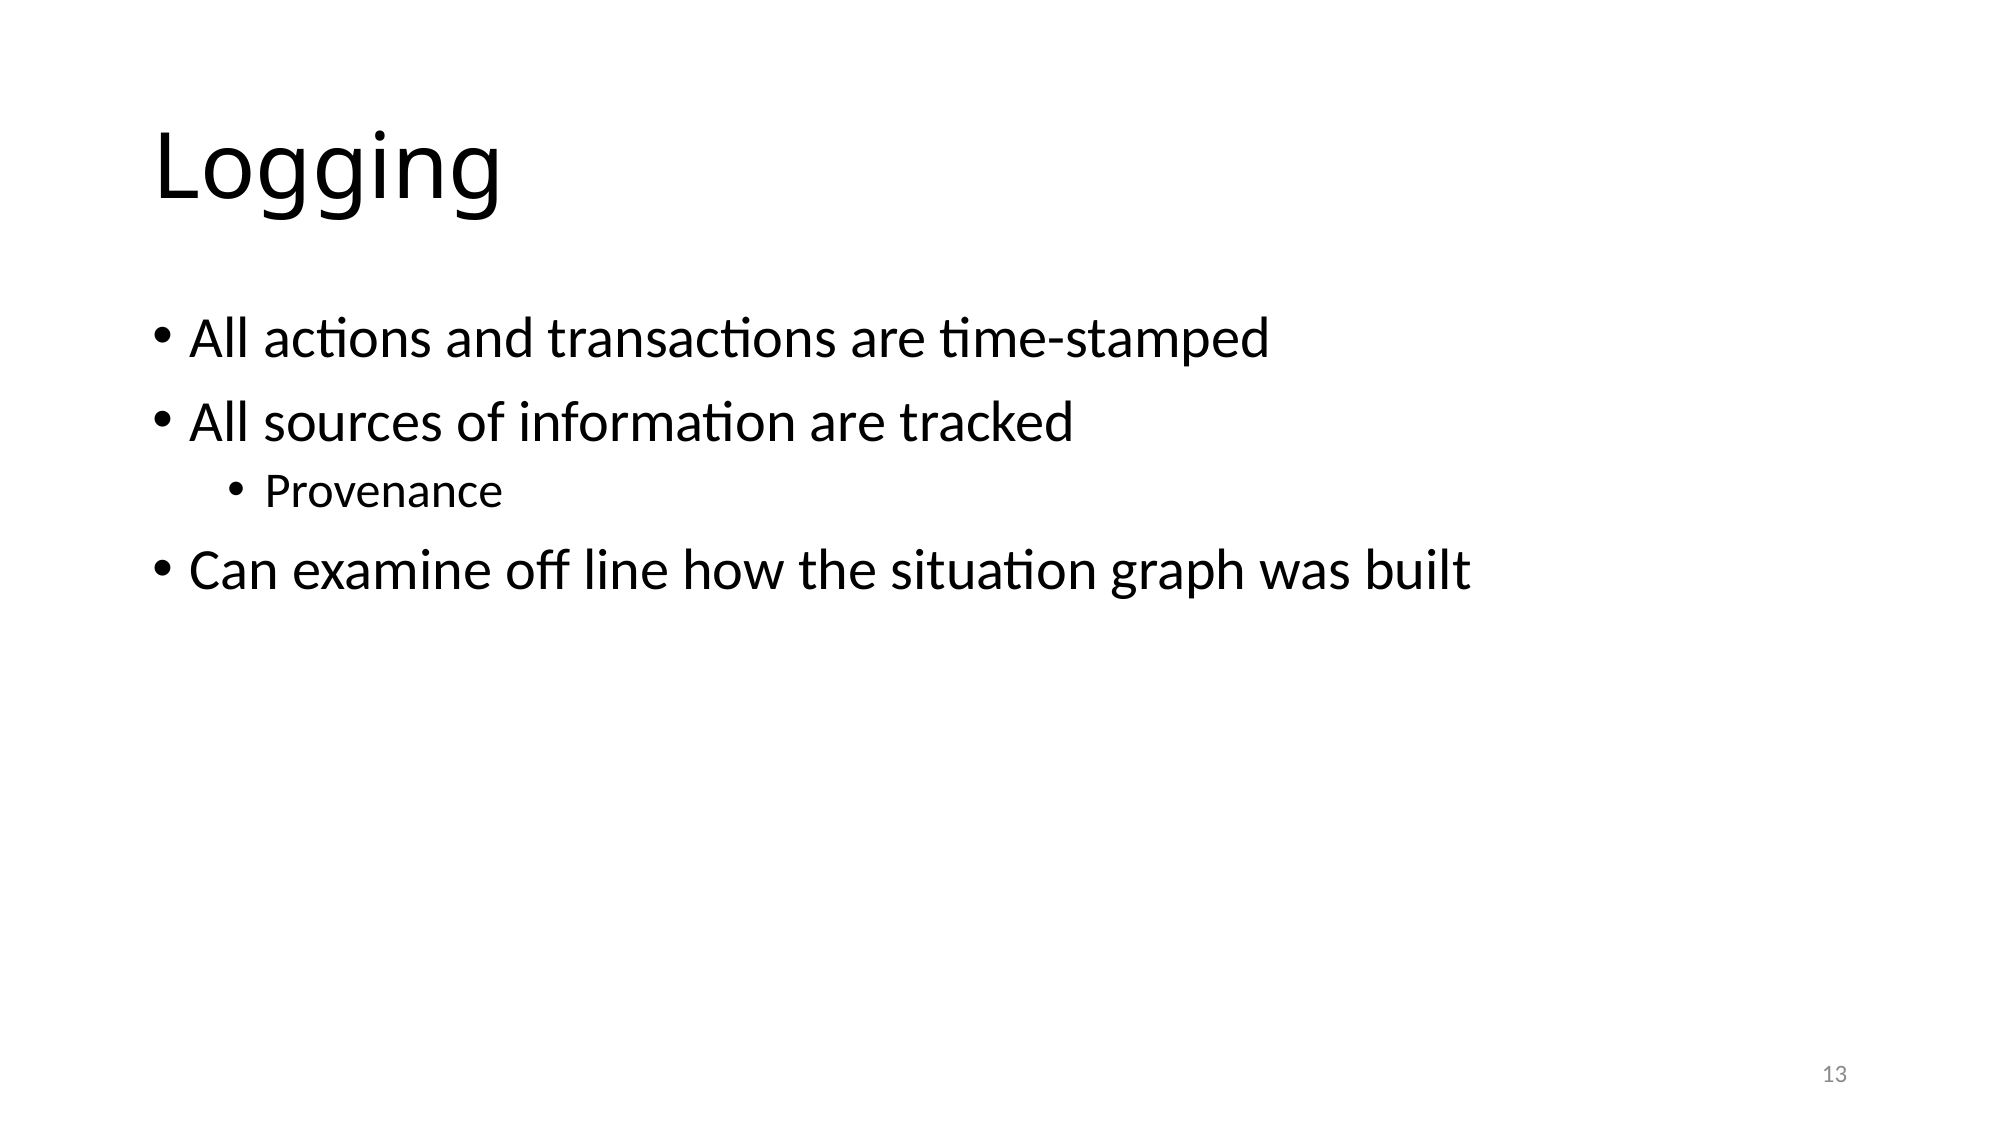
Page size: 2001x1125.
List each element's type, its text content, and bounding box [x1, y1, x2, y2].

title Logging [137, 59, 1863, 278]
list All actions and transactions are time-stamped All sources of information are tracked Provenance Can examine off line how the situation graph was built [137, 299, 1646, 1014]
slide_number 13 [1412, 1042, 1863, 1103]
